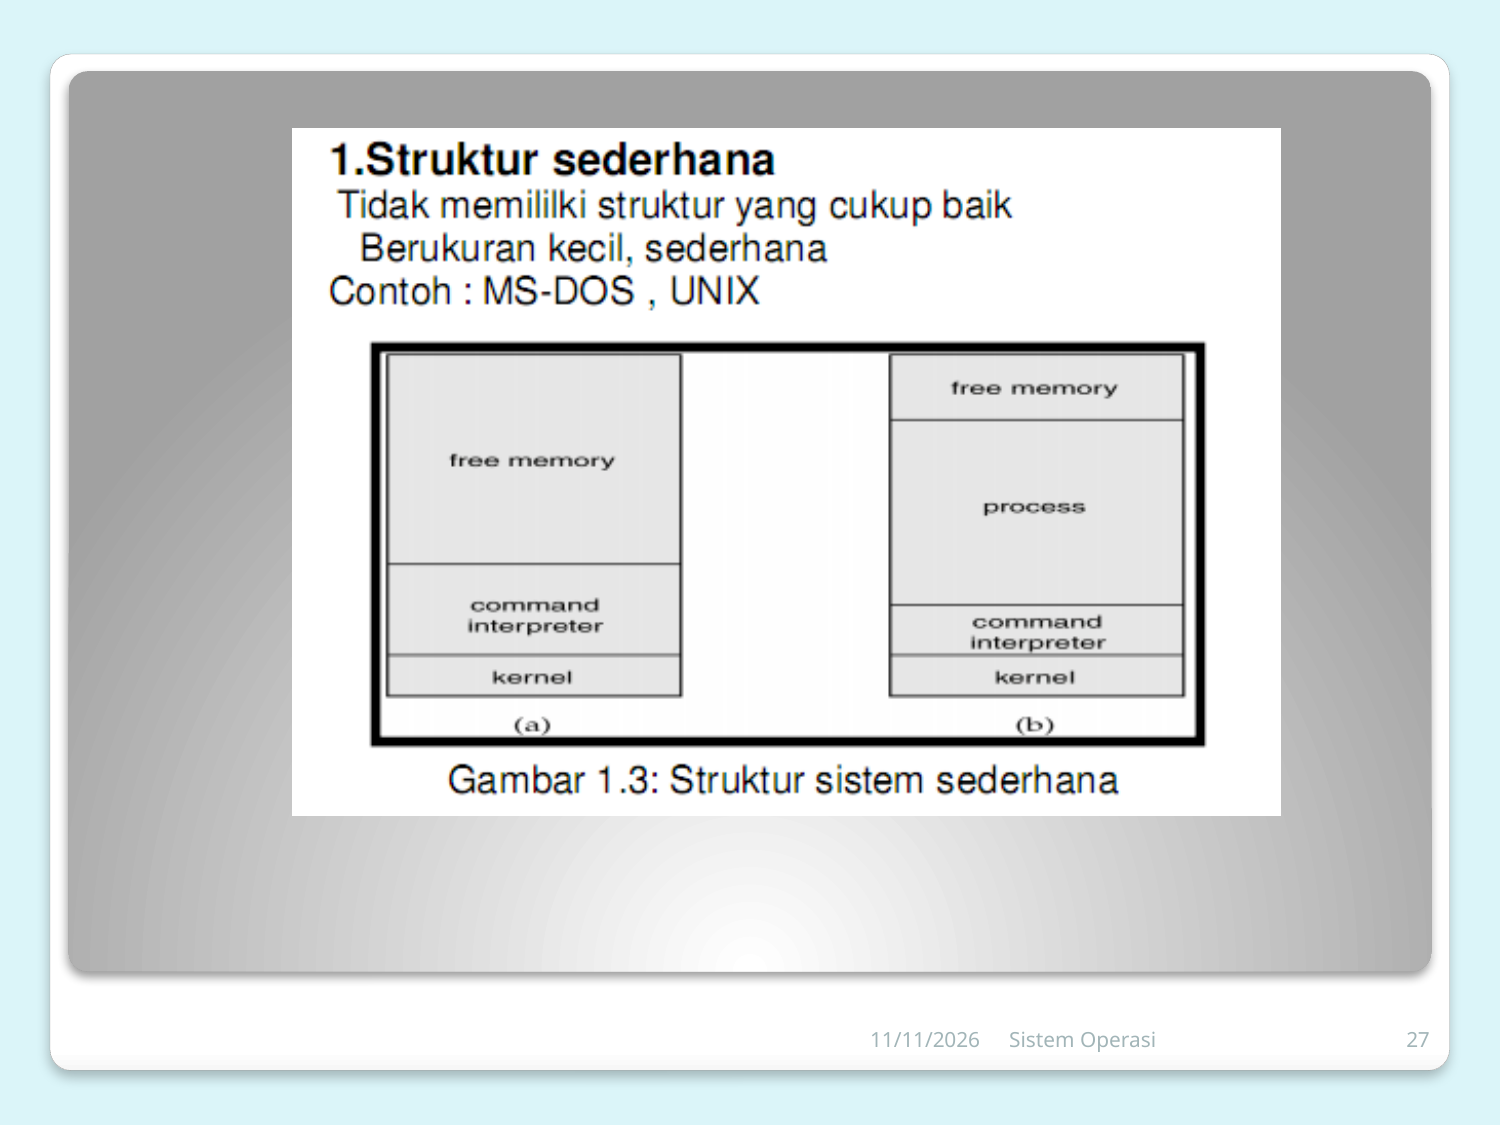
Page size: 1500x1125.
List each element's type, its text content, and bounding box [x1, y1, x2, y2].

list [292, 128, 1282, 816]
slide_number 27 [1370, 1002, 1445, 1063]
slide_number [619, 1002, 994, 1063]
footer Sistem Operasi [994, 1002, 1370, 1063]
